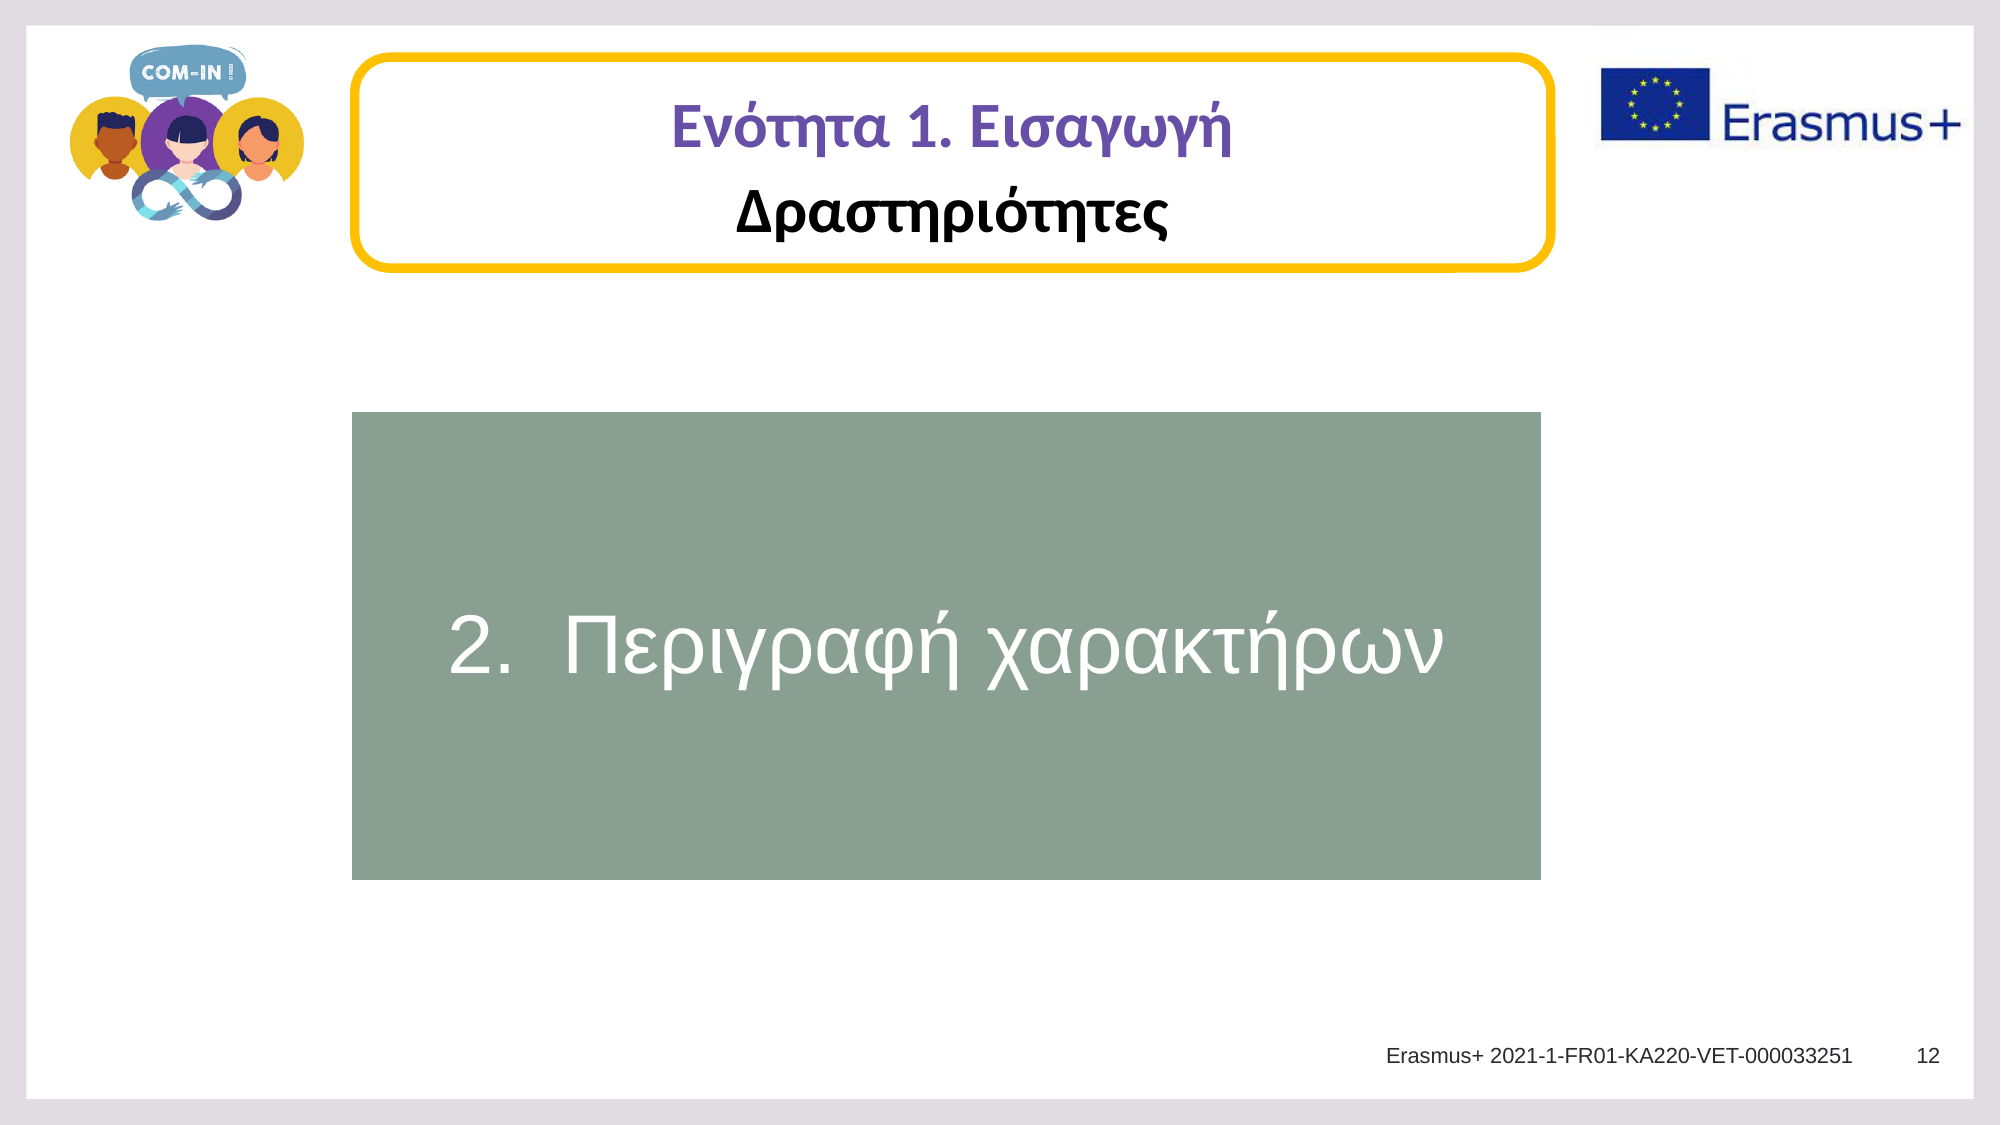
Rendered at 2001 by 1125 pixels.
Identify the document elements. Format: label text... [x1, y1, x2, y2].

footer Erasmus+ 2021-1-FR01-KA220-VET-000033251 [1194, 1024, 1869, 1085]
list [1595, 28, 1973, 240]
picture [66, 43, 308, 225]
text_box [336, 337, 1664, 956]
slide_number 12 [1869, 1024, 1956, 1085]
text_box Ενότητα 1. Εισαγωγή Δραστηριότητες [354, 57, 1551, 269]
